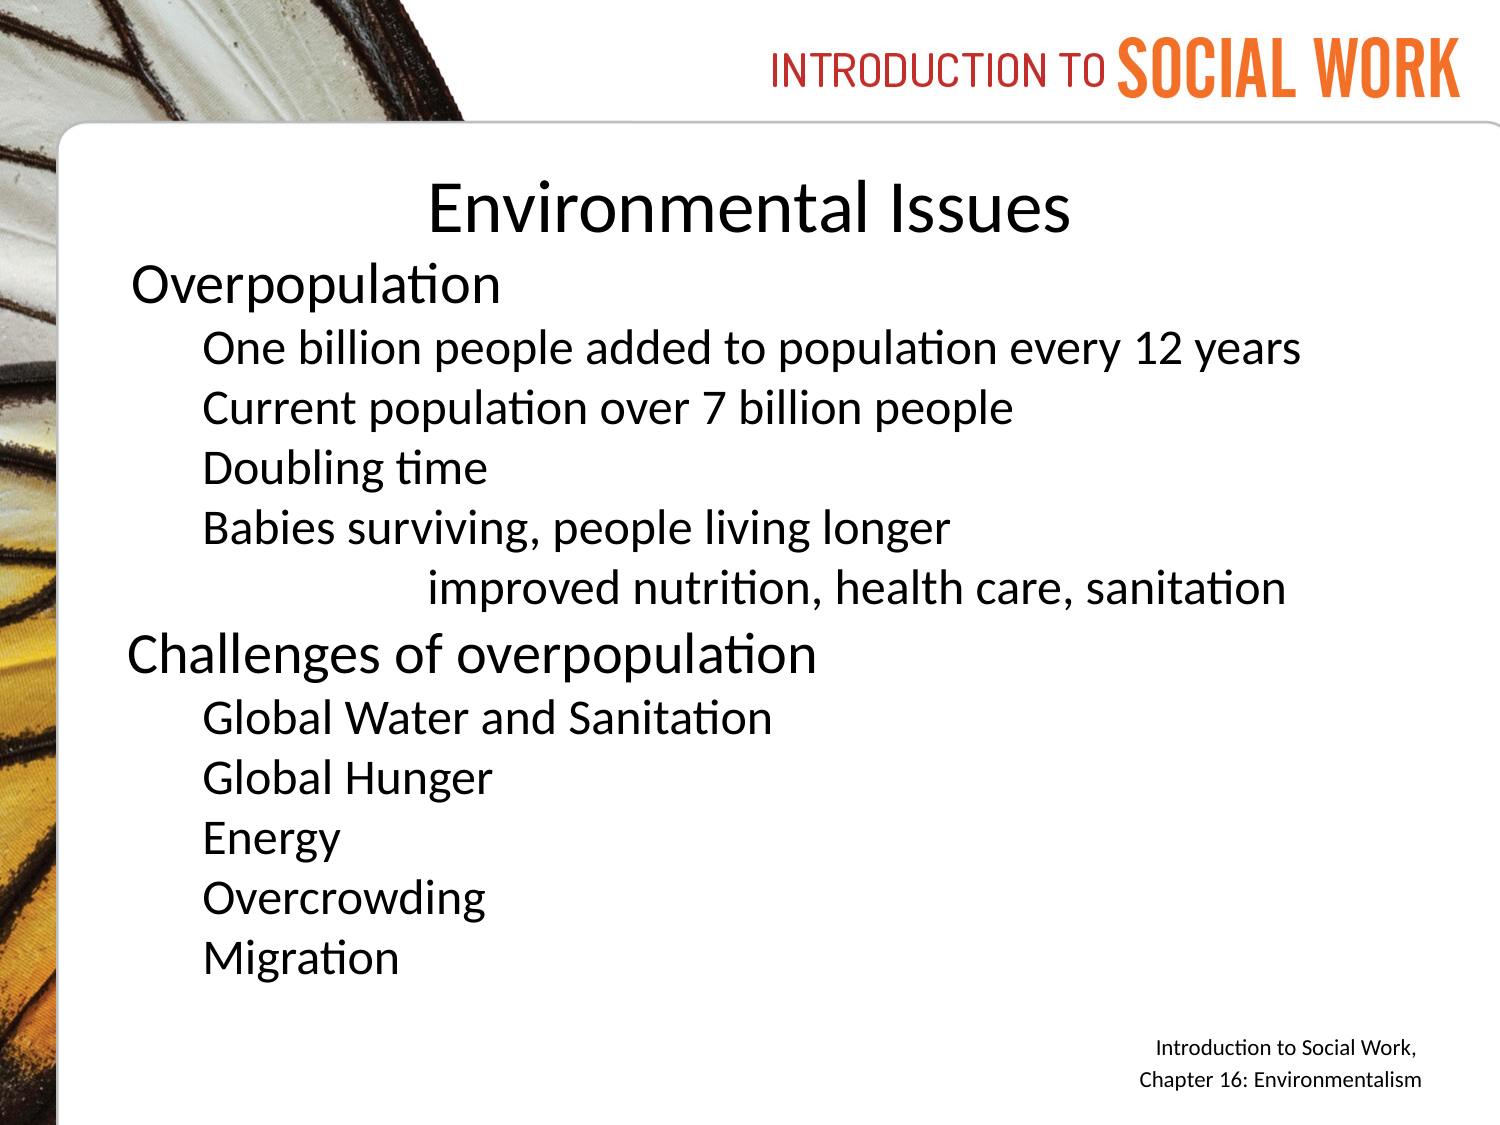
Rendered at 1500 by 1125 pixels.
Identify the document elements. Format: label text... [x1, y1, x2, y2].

picture [0, 0, 1500, 1125]
text_box [99, 274, 1438, 1010]
list Introduction to Social Work, Chapter 16: Environmentalism [987, 1025, 1438, 1100]
text_box Overpopulation One billion people added to population every 12 years Current population over 7 billion people Doubling time Babies surviving, people living longer improved nutrition, health care, sanitation Challenges of overpopulation Global Water and Sanitation Global Hunger Energy Overcrowding Migration [37, 237, 1400, 993]
title Environmental Issues [75, 149, 1425, 274]
